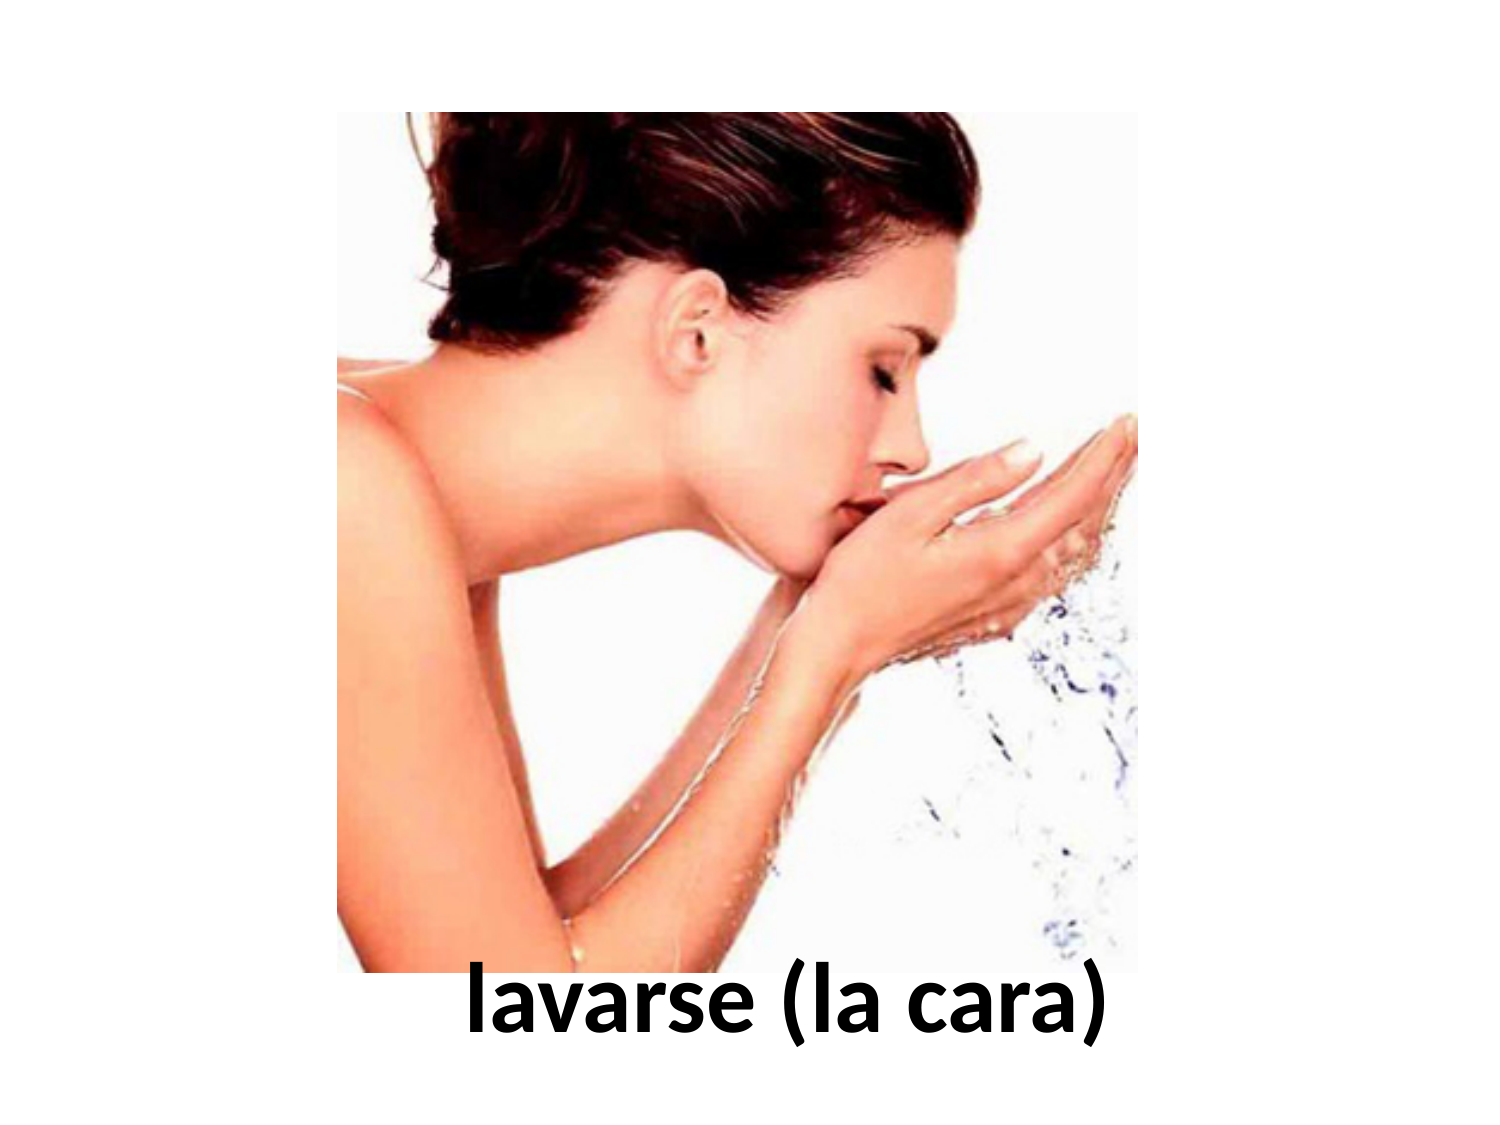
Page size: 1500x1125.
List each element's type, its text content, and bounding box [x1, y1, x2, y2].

picture [337, 112, 1138, 973]
text_box lavarse (la cara) [450, 924, 1150, 1060]
